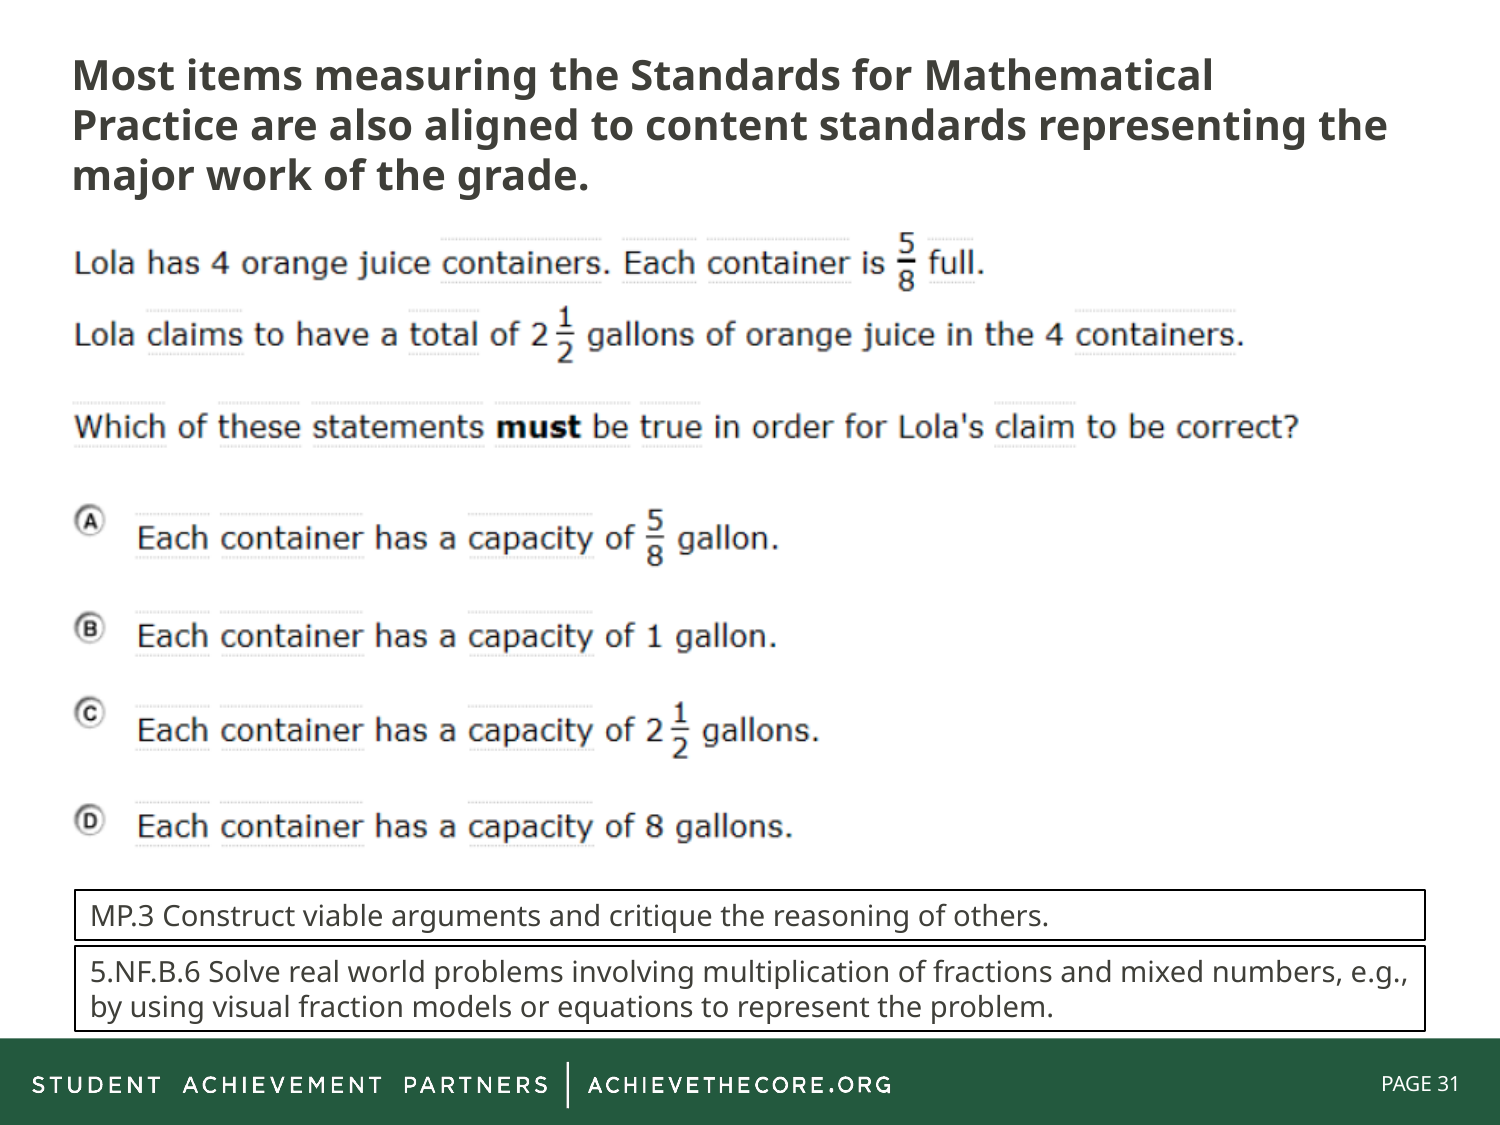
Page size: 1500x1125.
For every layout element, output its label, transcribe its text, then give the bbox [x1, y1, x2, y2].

title Most items measuring the Standards for Mathematical Practice are also aligned to content standards representing the major work of the grade. [56, 29, 1407, 218]
text_box 5.NF.B.6 Solve real world problems involving multiplication of fractions and mixed numbers, e.g., by using visual fraction models or equations to represent the problem. [74, 946, 1425, 1031]
picture [56, 222, 1311, 885]
text_box MP.3 Construct viable arguments and critique the reasoning of others. [74, 890, 1425, 940]
picture [12, 1055, 911, 1112]
